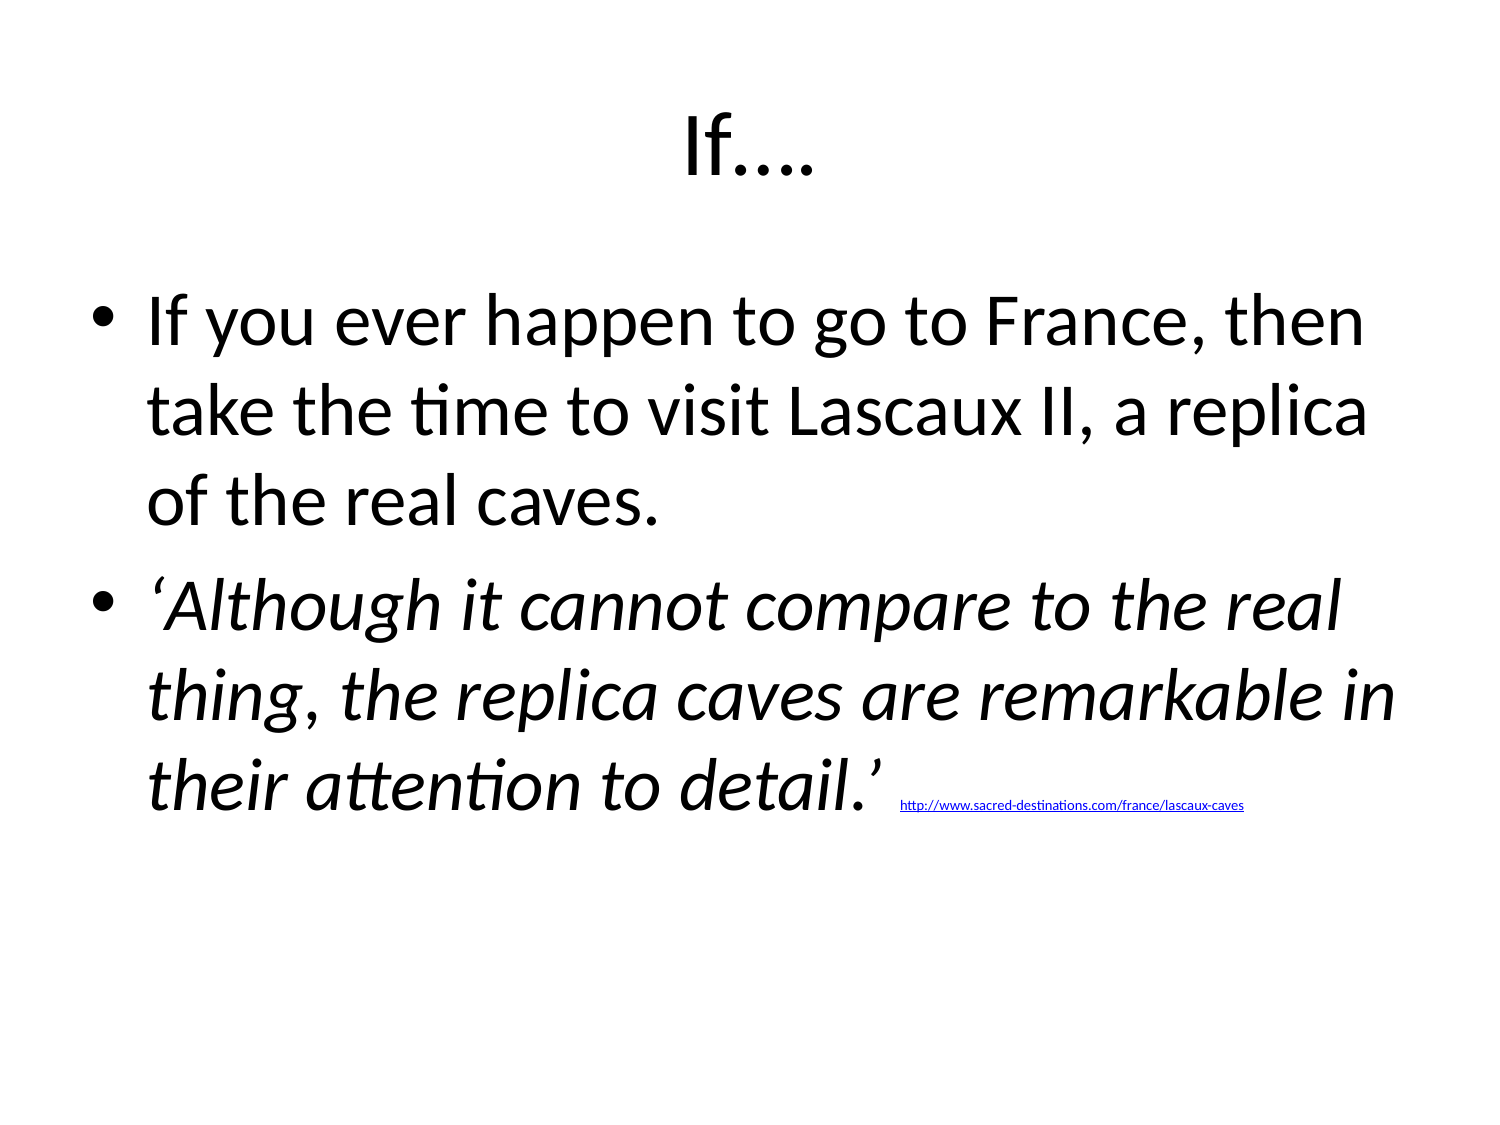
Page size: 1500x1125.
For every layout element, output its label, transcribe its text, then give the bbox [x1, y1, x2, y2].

title If…. [75, 45, 1425, 233]
list If you ever happen to go to France, then take the time to visit Lascaux II, a replica of the real caves. ‘Although it cannot compare to the real thing, the replica caves are remarkable in their attention to detail.’ http://www.sacred-destinations.com/france/lascaux-caves [75, 262, 1425, 1005]
